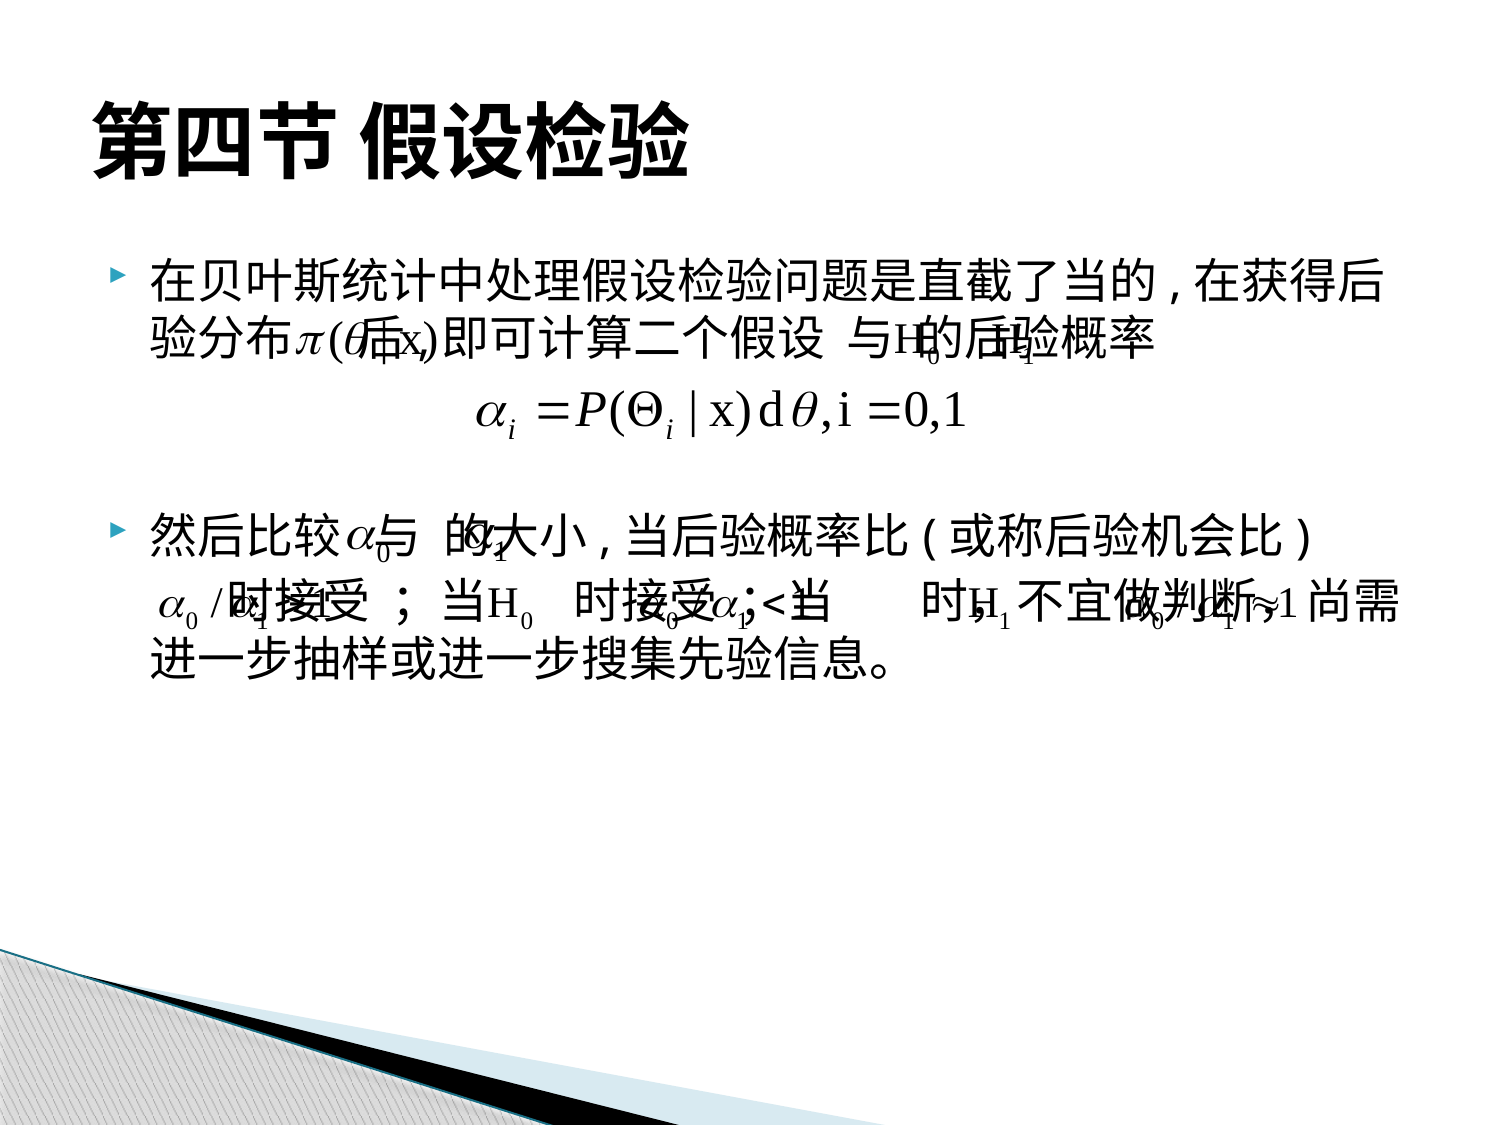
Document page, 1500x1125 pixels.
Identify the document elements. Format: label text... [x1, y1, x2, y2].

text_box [152, 573, 335, 641]
title 第四节 假设检验 [75, 45, 1425, 233]
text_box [468, 374, 972, 453]
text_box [886, 309, 950, 374]
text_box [480, 573, 543, 641]
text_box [290, 311, 446, 376]
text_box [960, 573, 1016, 641]
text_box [1118, 573, 1302, 641]
list 在贝叶斯统计中处理假设检验问题是直截了当的,在获得后验分布 后,即可计算二个假设 与 的后验概率 然后比较 与 的大小,当后验概率比(或称后验机会比) 时接受 ；当 时接受 ；当 时，不宜做判断，尚需进一步抽样或进一步搜集先验信息。 [75, 243, 1425, 986]
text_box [632, 573, 816, 641]
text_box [984, 309, 1040, 376]
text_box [339, 501, 401, 575]
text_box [456, 496, 518, 575]
